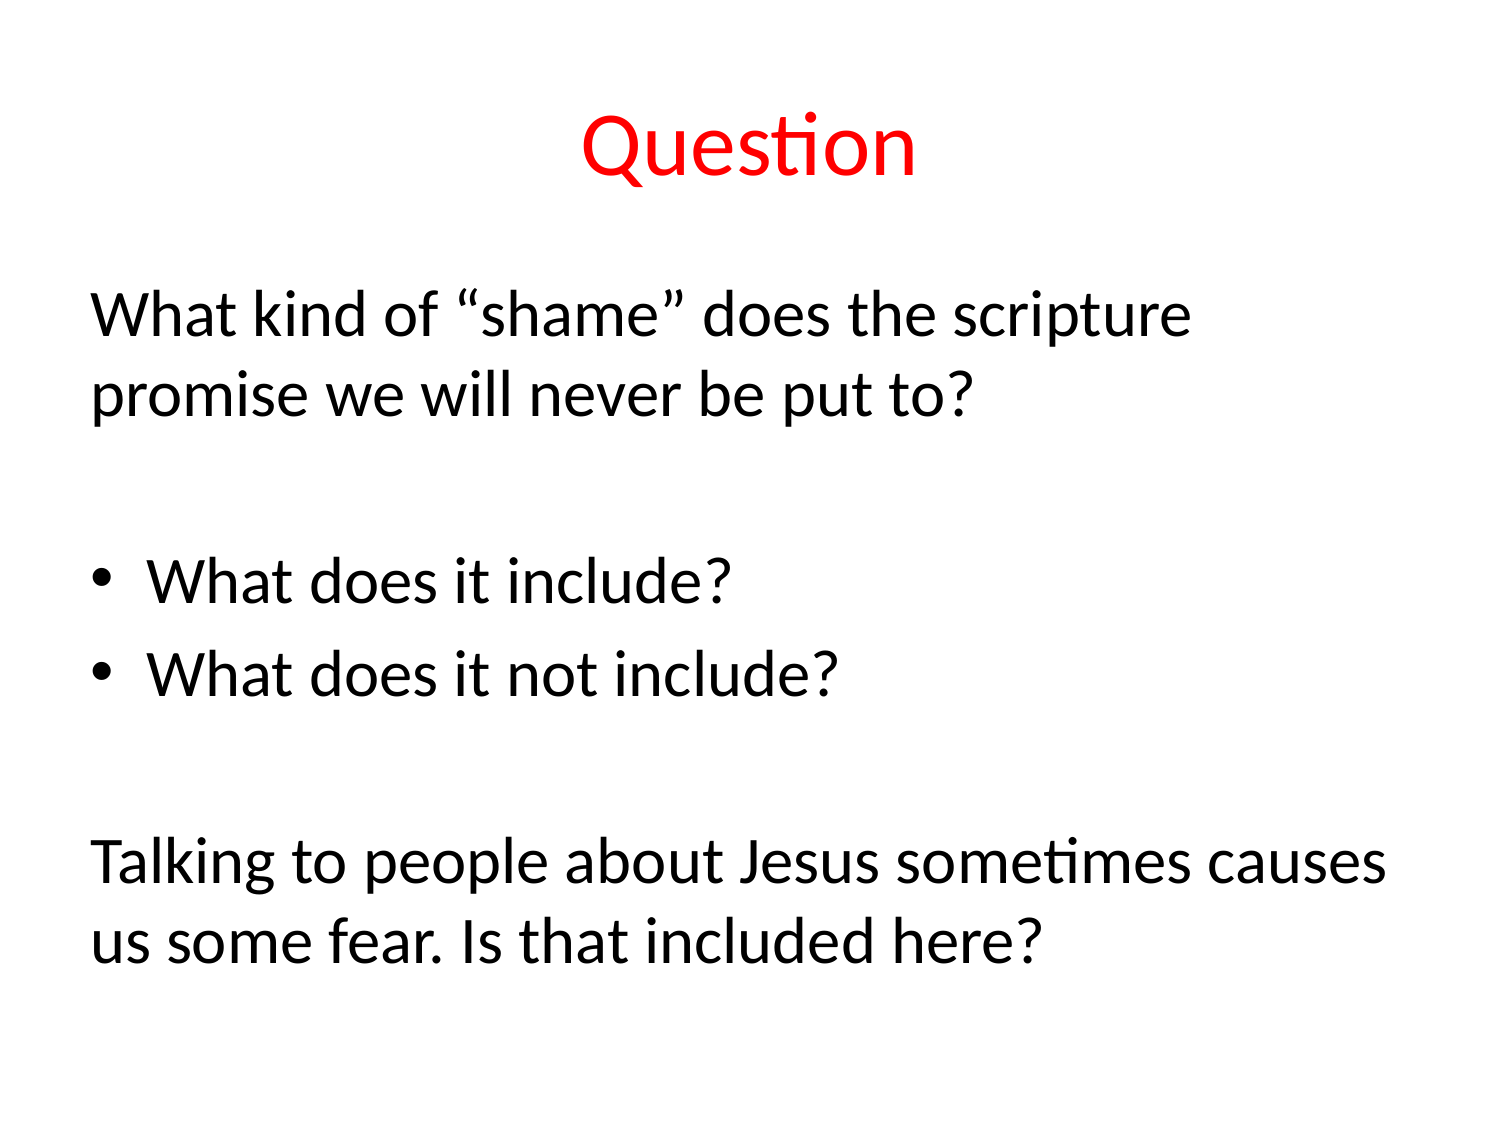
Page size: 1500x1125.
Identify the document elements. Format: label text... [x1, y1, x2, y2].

list What kind of “shame” does the scripture promise we will never be put to? What does it include? What does it not include? Talking to people about Jesus sometimes causes us some fear. Is that included here? [75, 262, 1425, 1005]
title Question [75, 45, 1425, 233]
